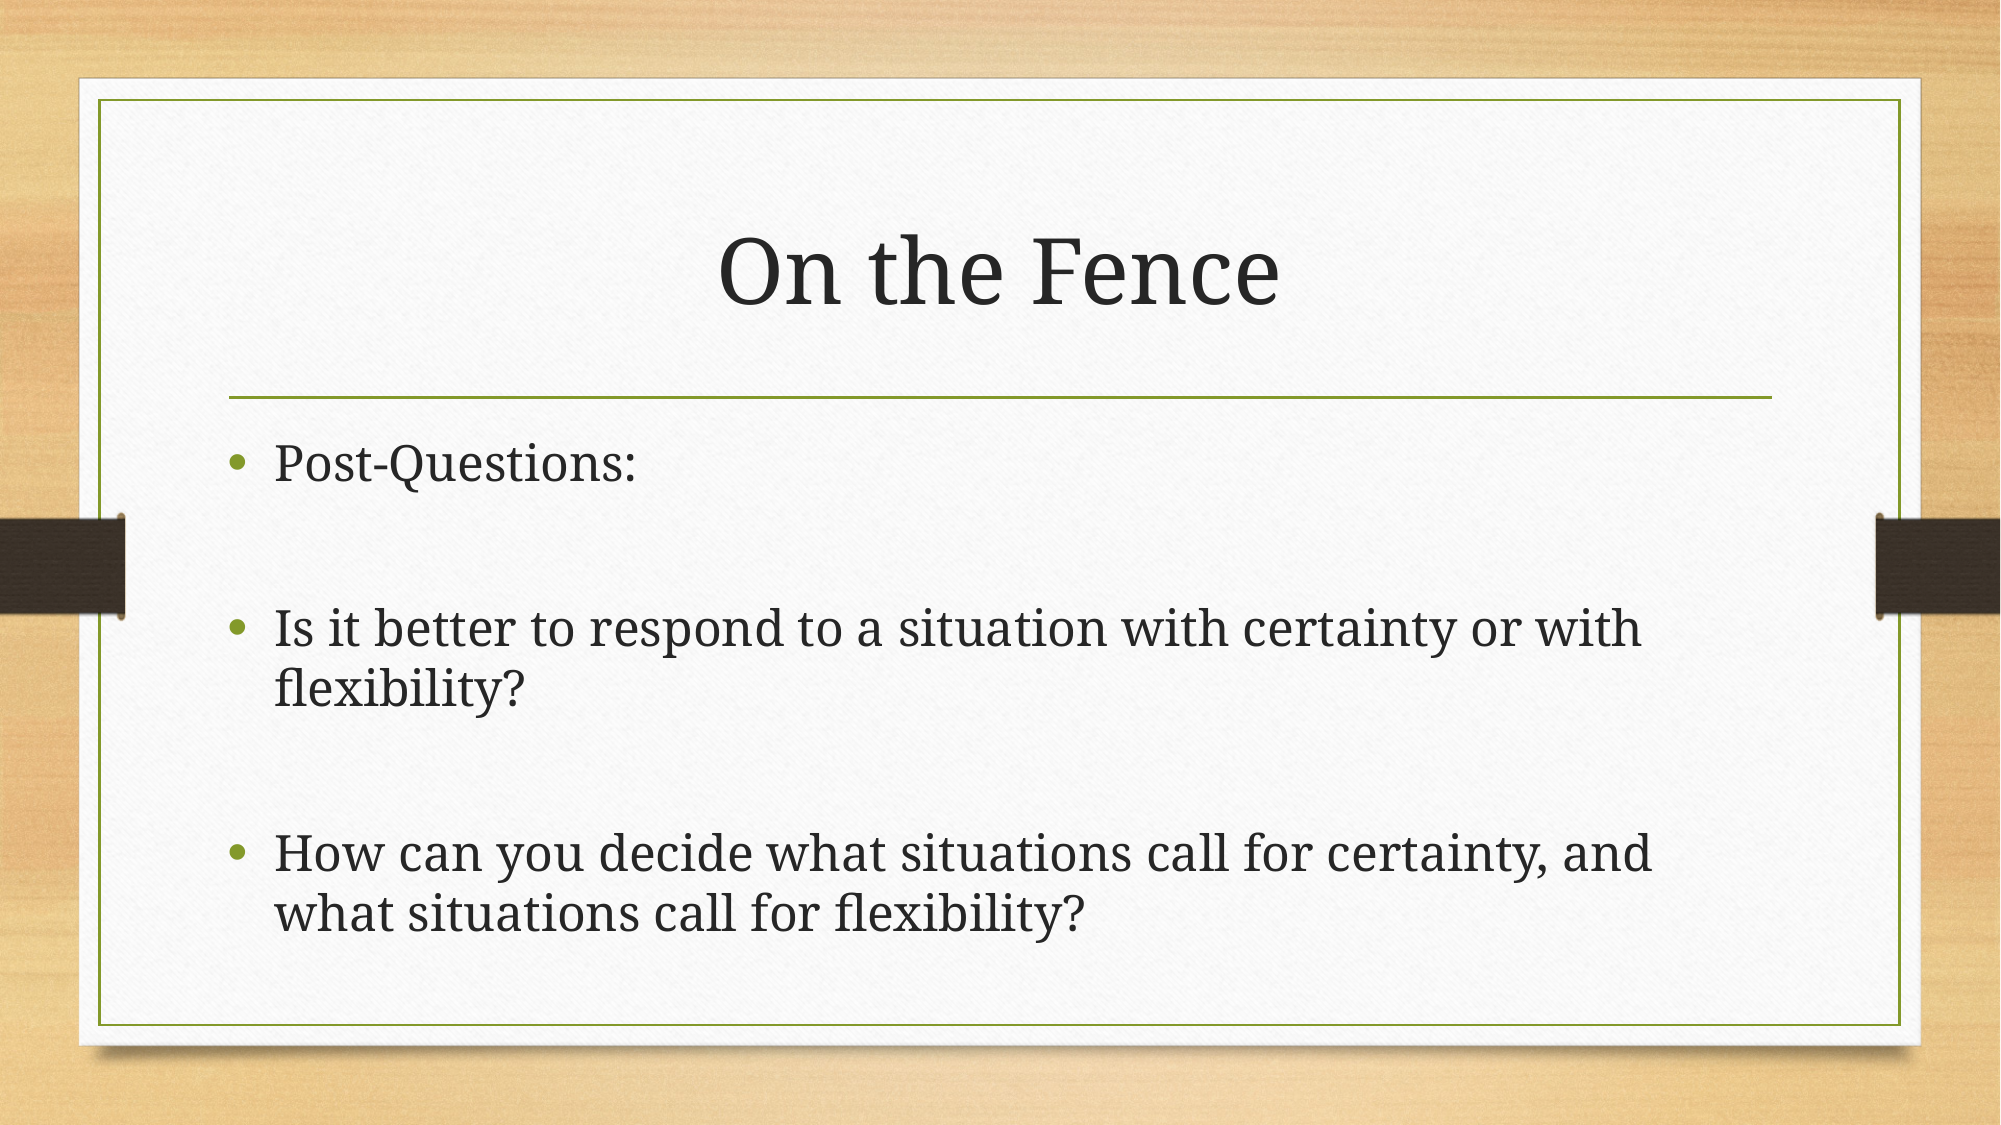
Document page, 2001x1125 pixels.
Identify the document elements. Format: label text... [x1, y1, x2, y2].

title On the Fence [212, 161, 1788, 375]
picture [0, 0, 2001, 1125]
list Post-Questions: Is it better to respond to a situation with certainty or with flexibility? How can you decide what situations call for certainty, and what situations call for flexibility? [212, 424, 1788, 1010]
